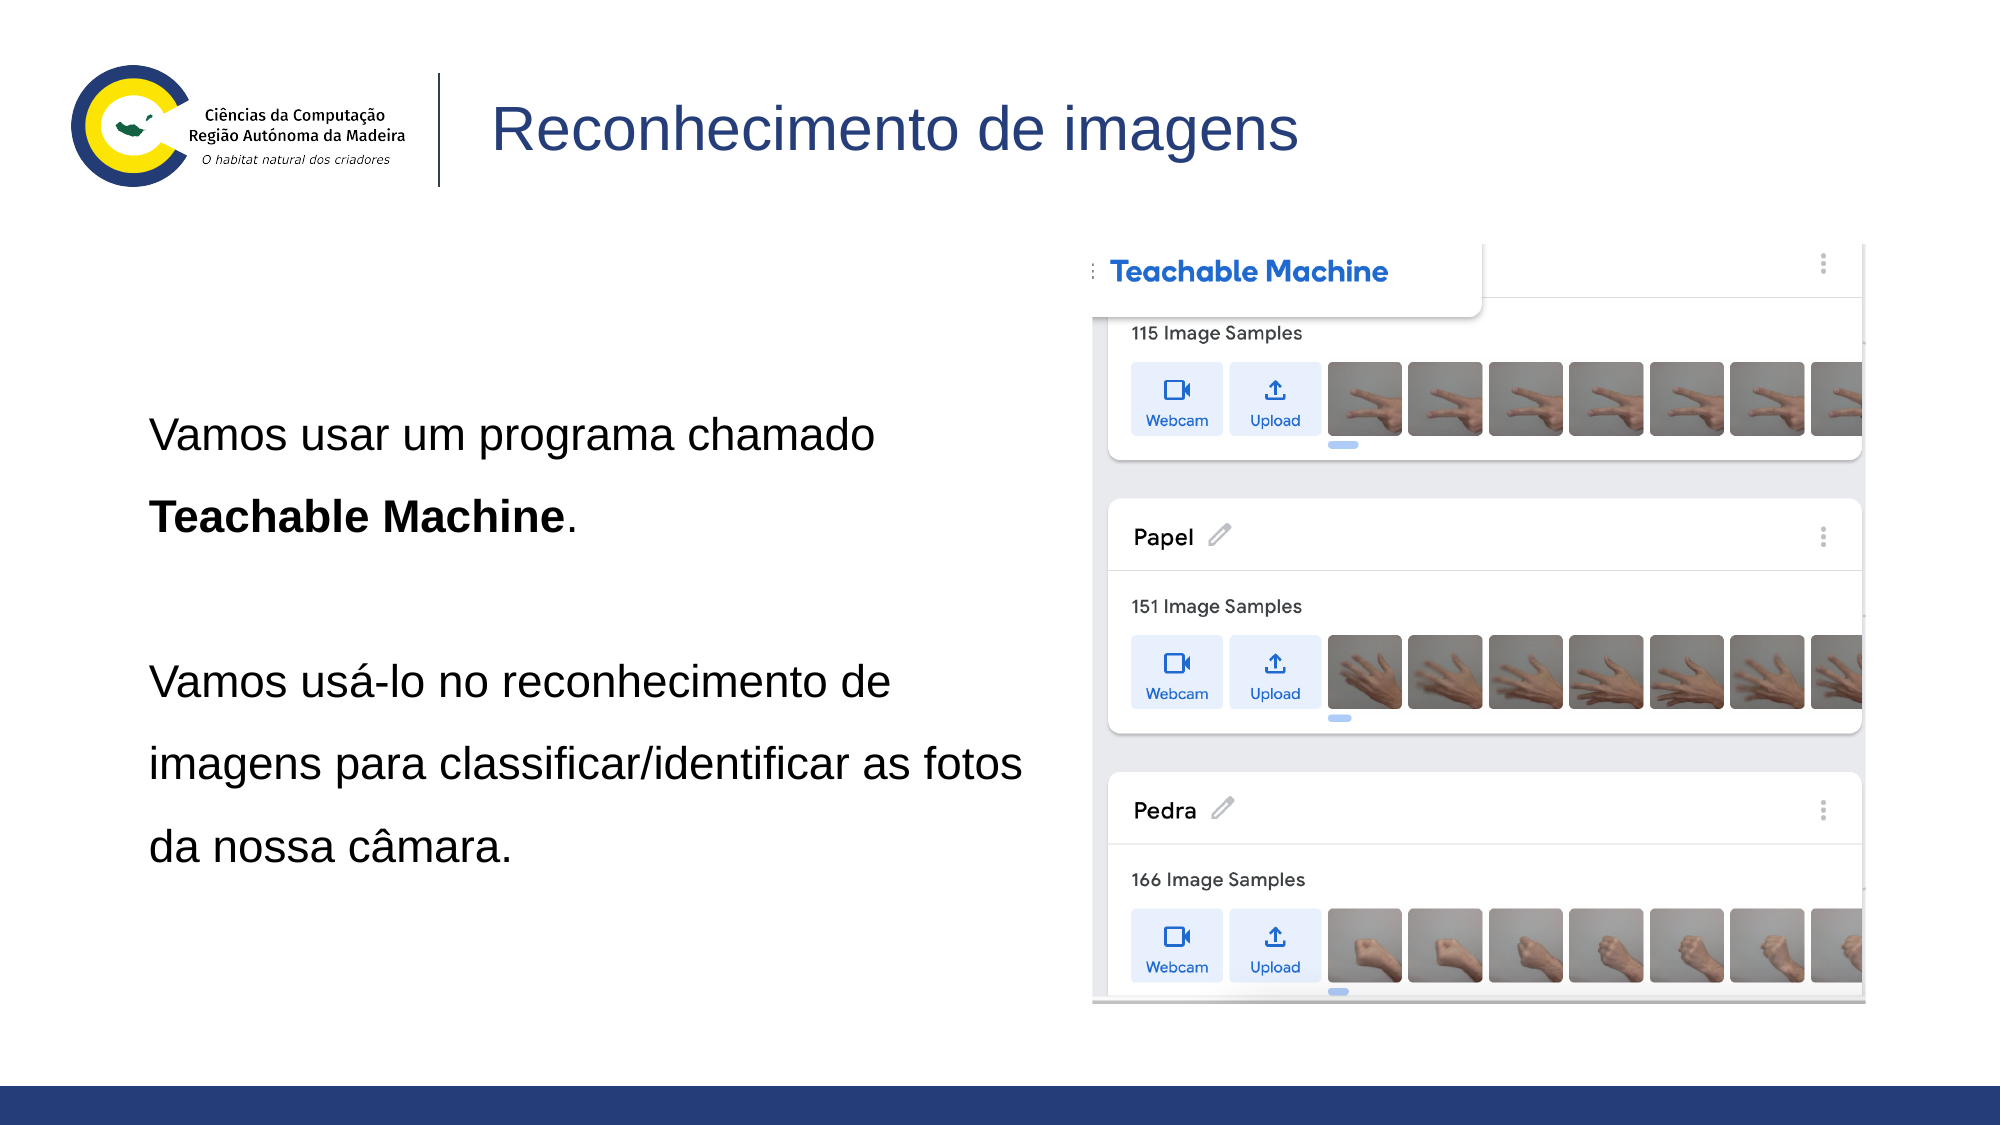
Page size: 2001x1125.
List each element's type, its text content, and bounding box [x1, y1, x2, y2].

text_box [71, 65, 440, 188]
text_box [0, 1085, 2000, 1125]
text_box Reconhecimento de imagens [476, 80, 1317, 171]
picture [1092, 244, 1866, 1004]
text_box Vamos usar um programa chamado Teachable Machine. Vamos usá-lo no reconhecimento de imagens para classificar/identificar as fotos da nossa câmara. [134, 369, 1083, 879]
